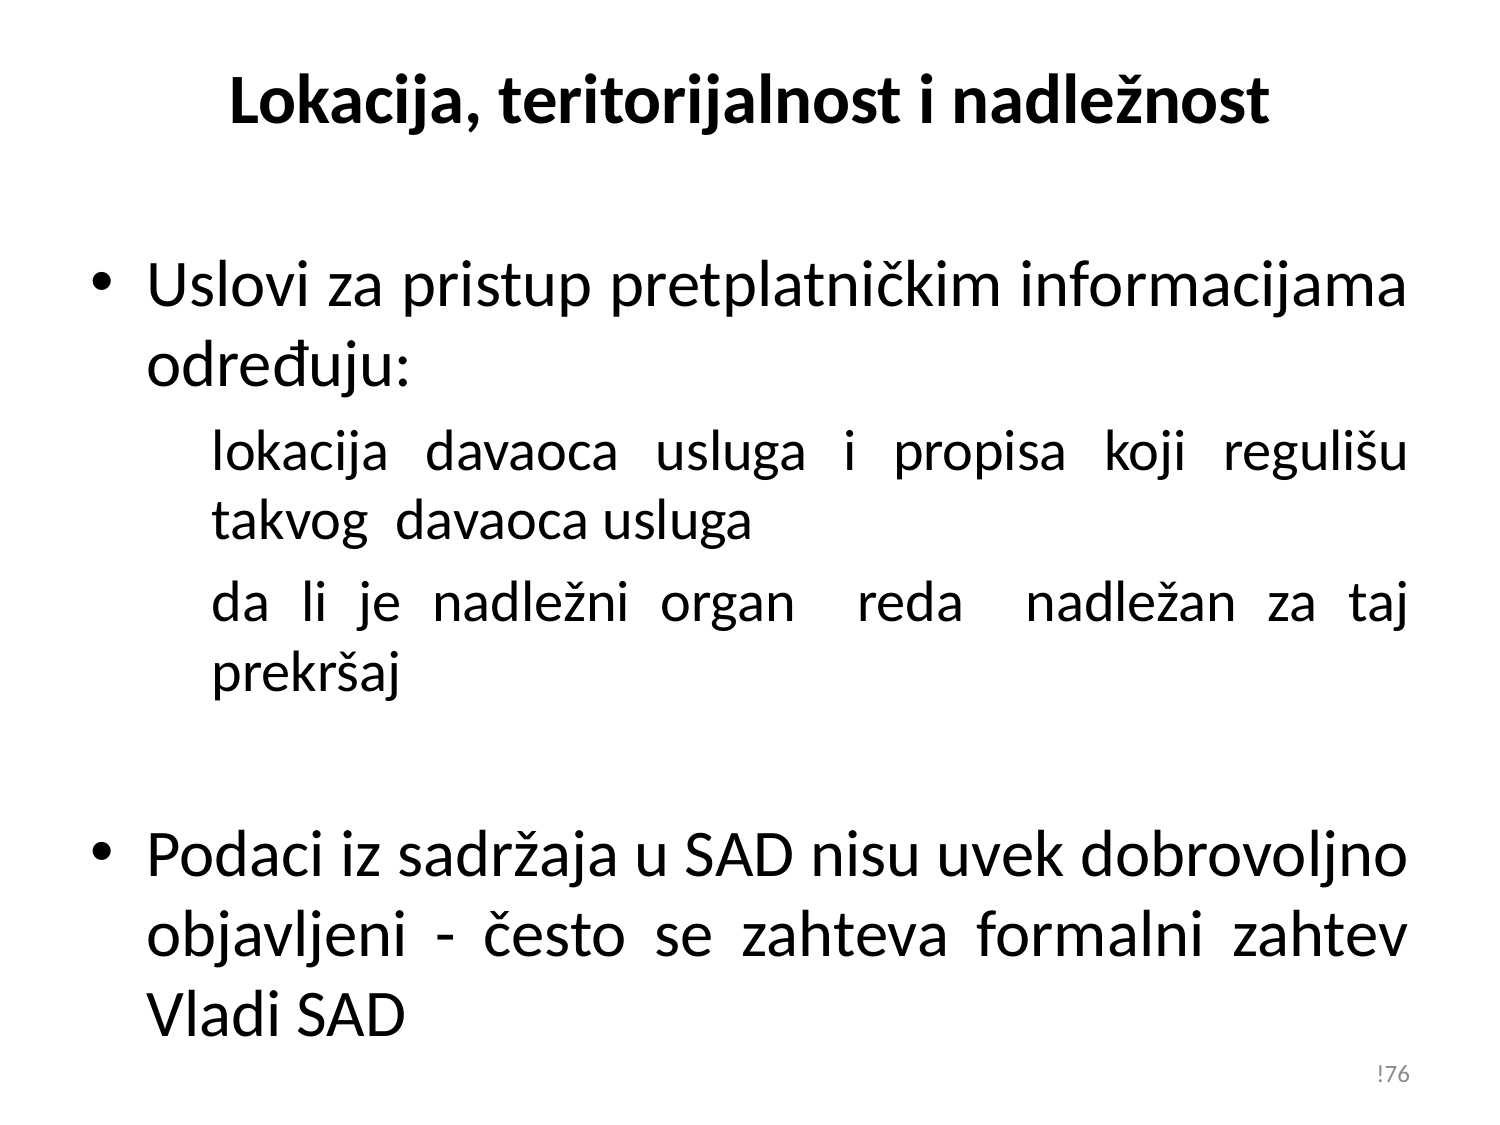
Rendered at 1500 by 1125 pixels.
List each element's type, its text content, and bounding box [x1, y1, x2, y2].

slide_number !76 [1074, 1042, 1425, 1103]
list Uslovi za pristup pretplatničkim informacijama određuju: lokacija davaoca usluga i propisa koji regulišu takvog davaoca usluga da li je nadležni organ reda nadležan za taj prekršaj Podaci iz sadržaja u SAD nisu uvek dobrovoljno objavljeni - često se zahteva formalni zahtev Vladi SAD [75, 232, 1425, 1073]
title Lokacija, teritorijalnost i nadležnost [56, 45, 1446, 233]
